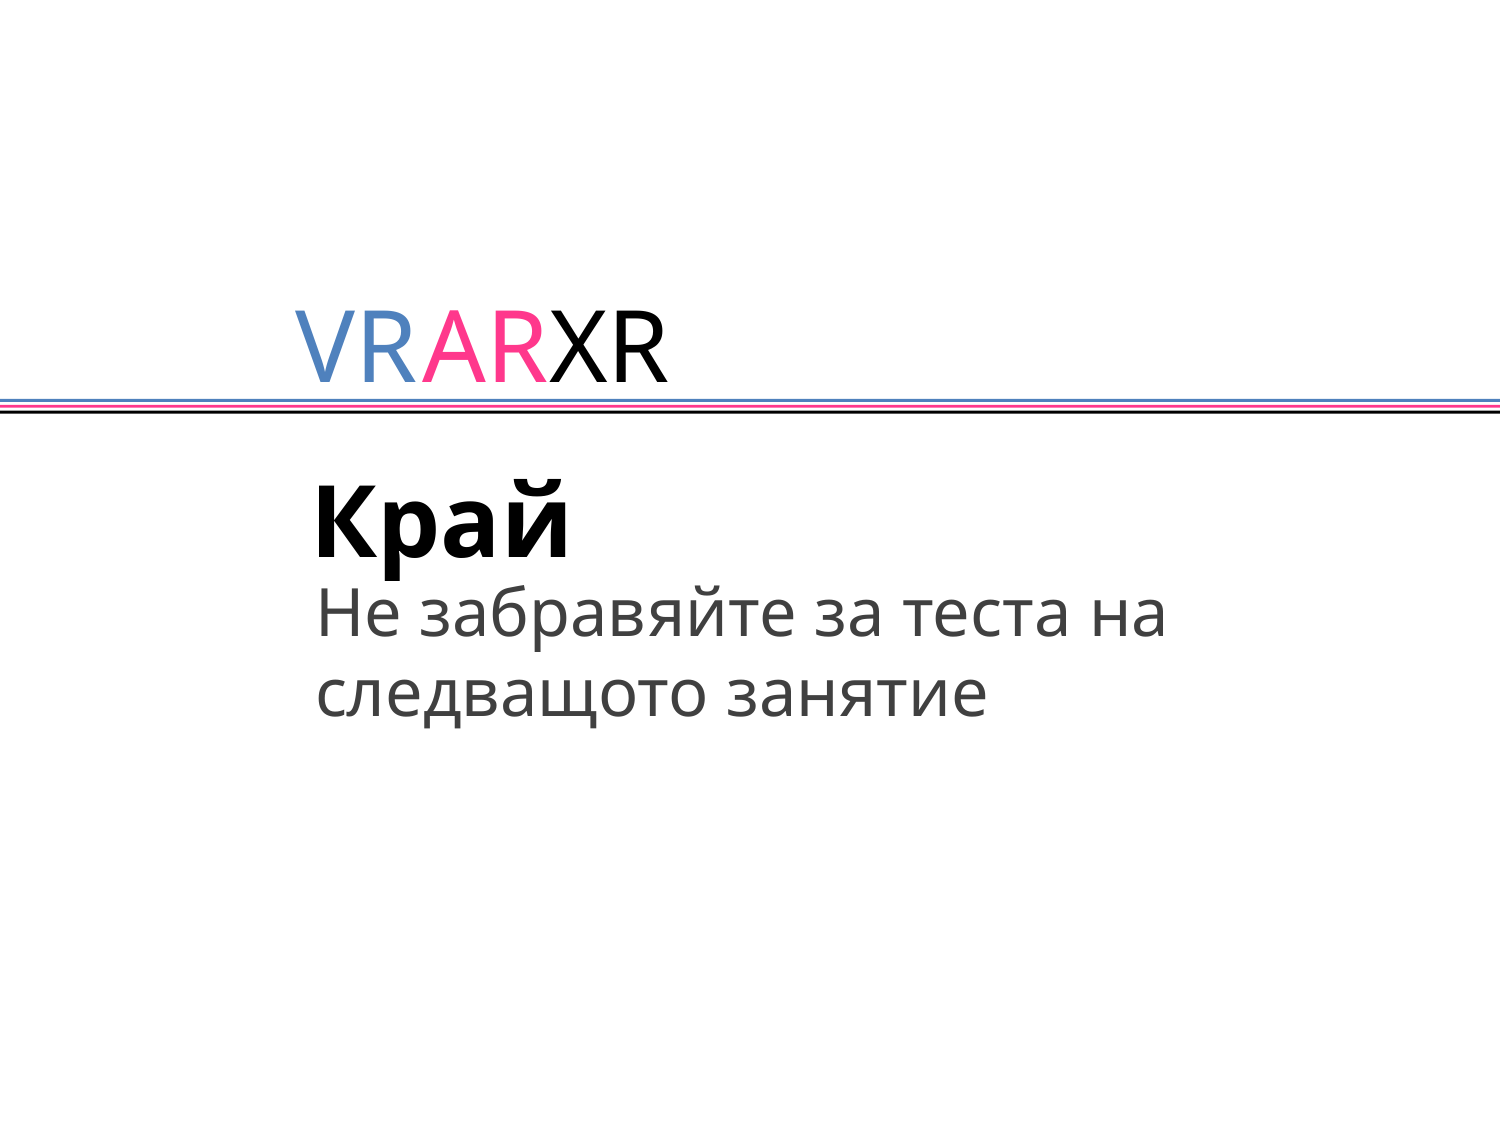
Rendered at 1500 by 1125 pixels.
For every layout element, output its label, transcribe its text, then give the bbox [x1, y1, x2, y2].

list Не забравяйте за теста на следващото занятие [300, 562, 1455, 1088]
list Край [295, 450, 1450, 563]
